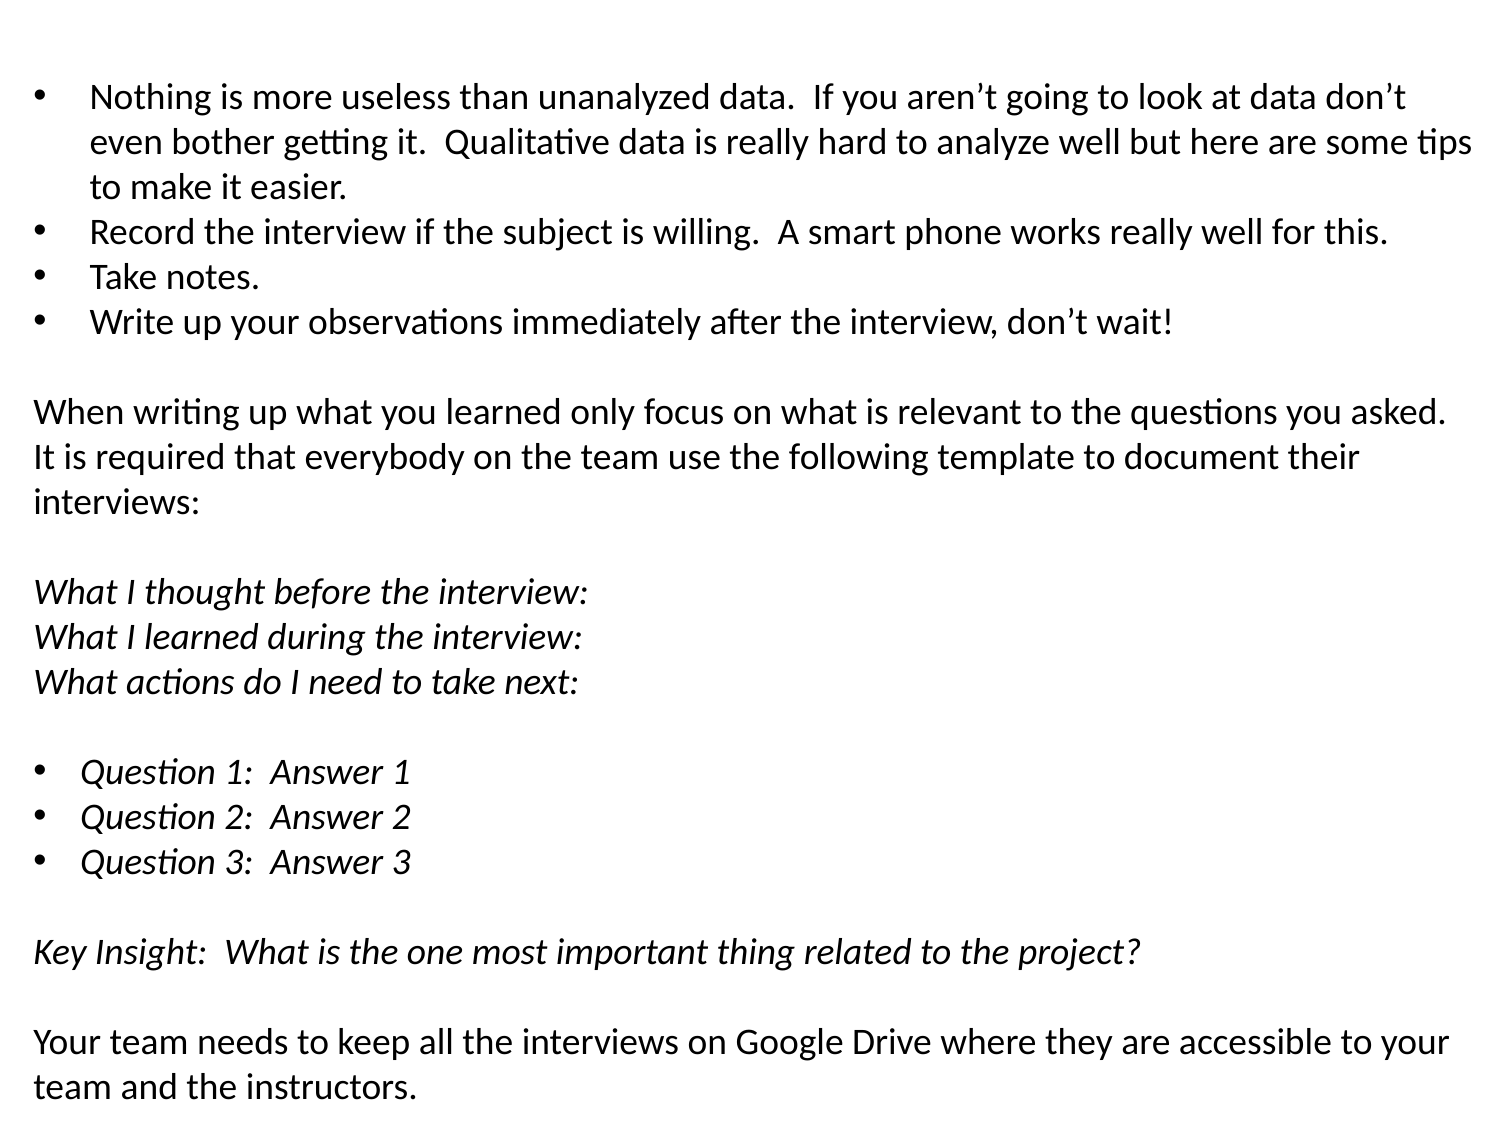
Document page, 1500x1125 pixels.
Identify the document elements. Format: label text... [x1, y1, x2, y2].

text_box Nothing is more useless than unanalyzed data. If you aren’t going to look at data don’t even bother getting it. Qualitative data is really hard to analyze well but here are some tips to make it easier. Record the interview if the subject is willing. A smart phone works really well for this. Take notes. Write up your observations immediately after the interview, don’t wait! When writing up what you learned only focus on what is relevant to the questions you asked. It is required that everybody on the team use the following template to document their interviews: What I thought before the interview: What I learned during the interview: What actions do I need to take next: Question 1: Answer 1 Question 2: Answer 2 Question 3: Answer 3 Key Insight: What is the one most important thing related to the project? Your team needs to keep all the interviews on Google Drive where they are accessible to your team and the instructors. [18, 64, 1491, 1115]
